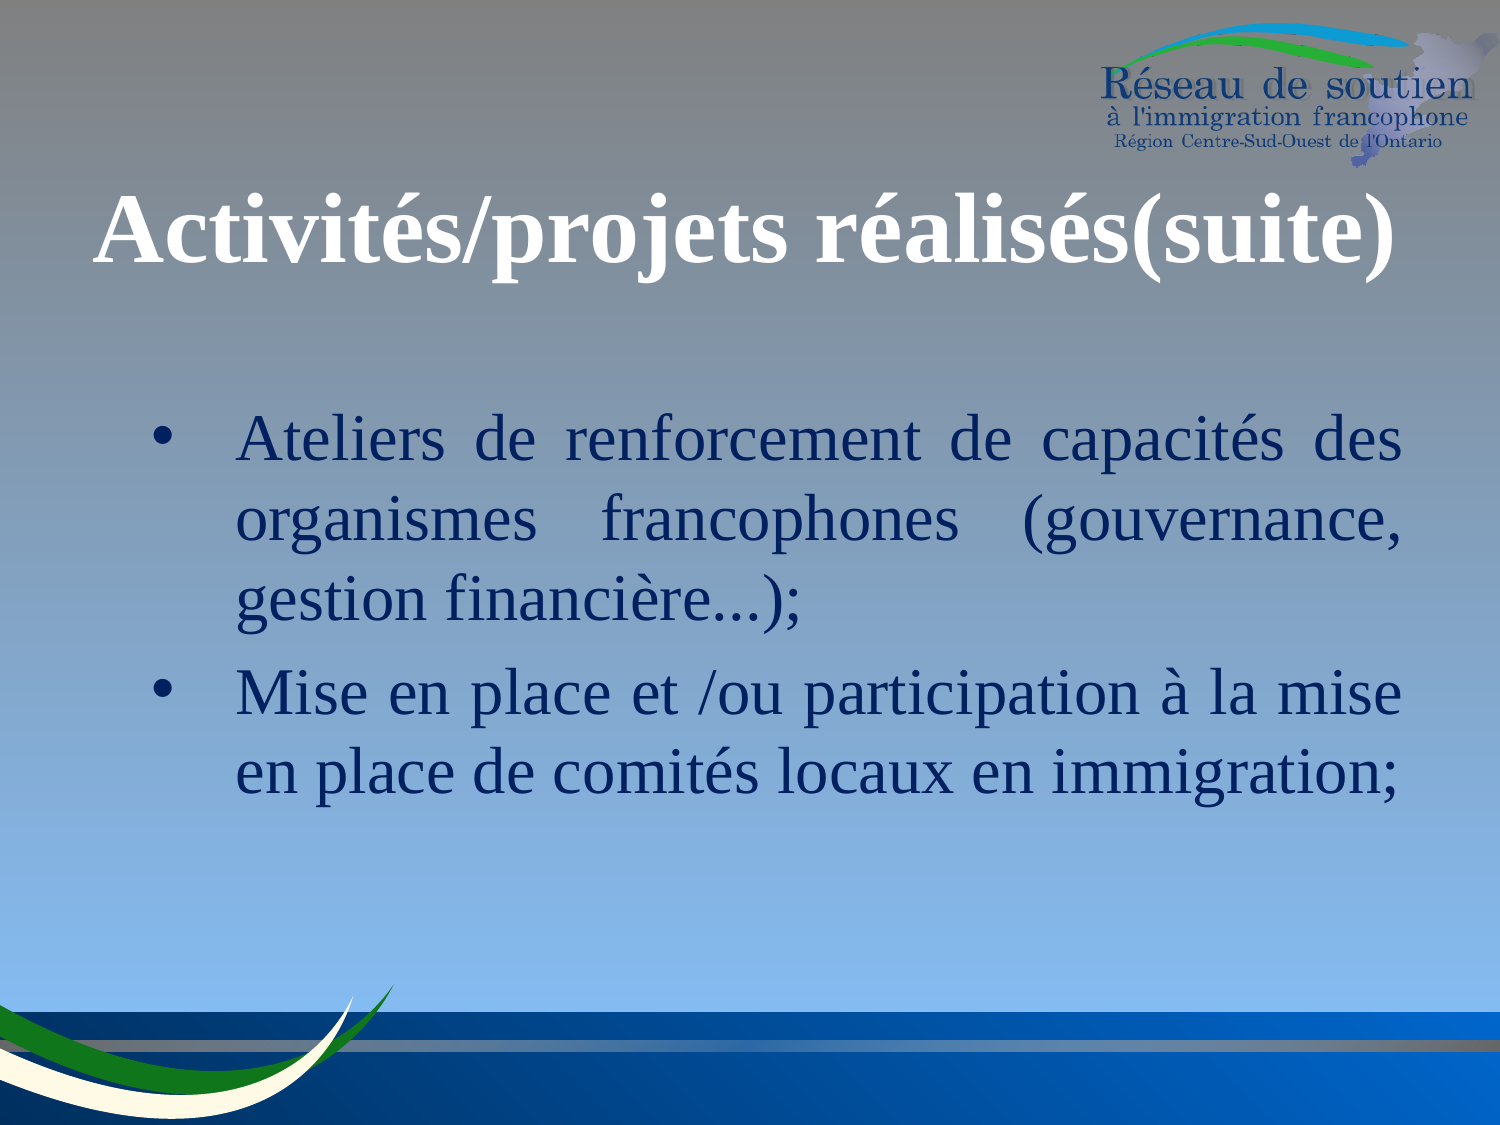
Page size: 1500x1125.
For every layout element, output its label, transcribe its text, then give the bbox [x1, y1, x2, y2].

list Ateliers de renforcement de capacités des organismes francophones (gouvernance, gestion financière...); Mise en place et /ou participation à la mise en place de comités locaux en immigration; [70, 386, 1421, 938]
picture [1101, 23, 1500, 169]
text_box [398, 1012, 1500, 1125]
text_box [0, 984, 394, 1125]
title Activités/projets réalisés(suite) [70, 128, 1421, 317]
